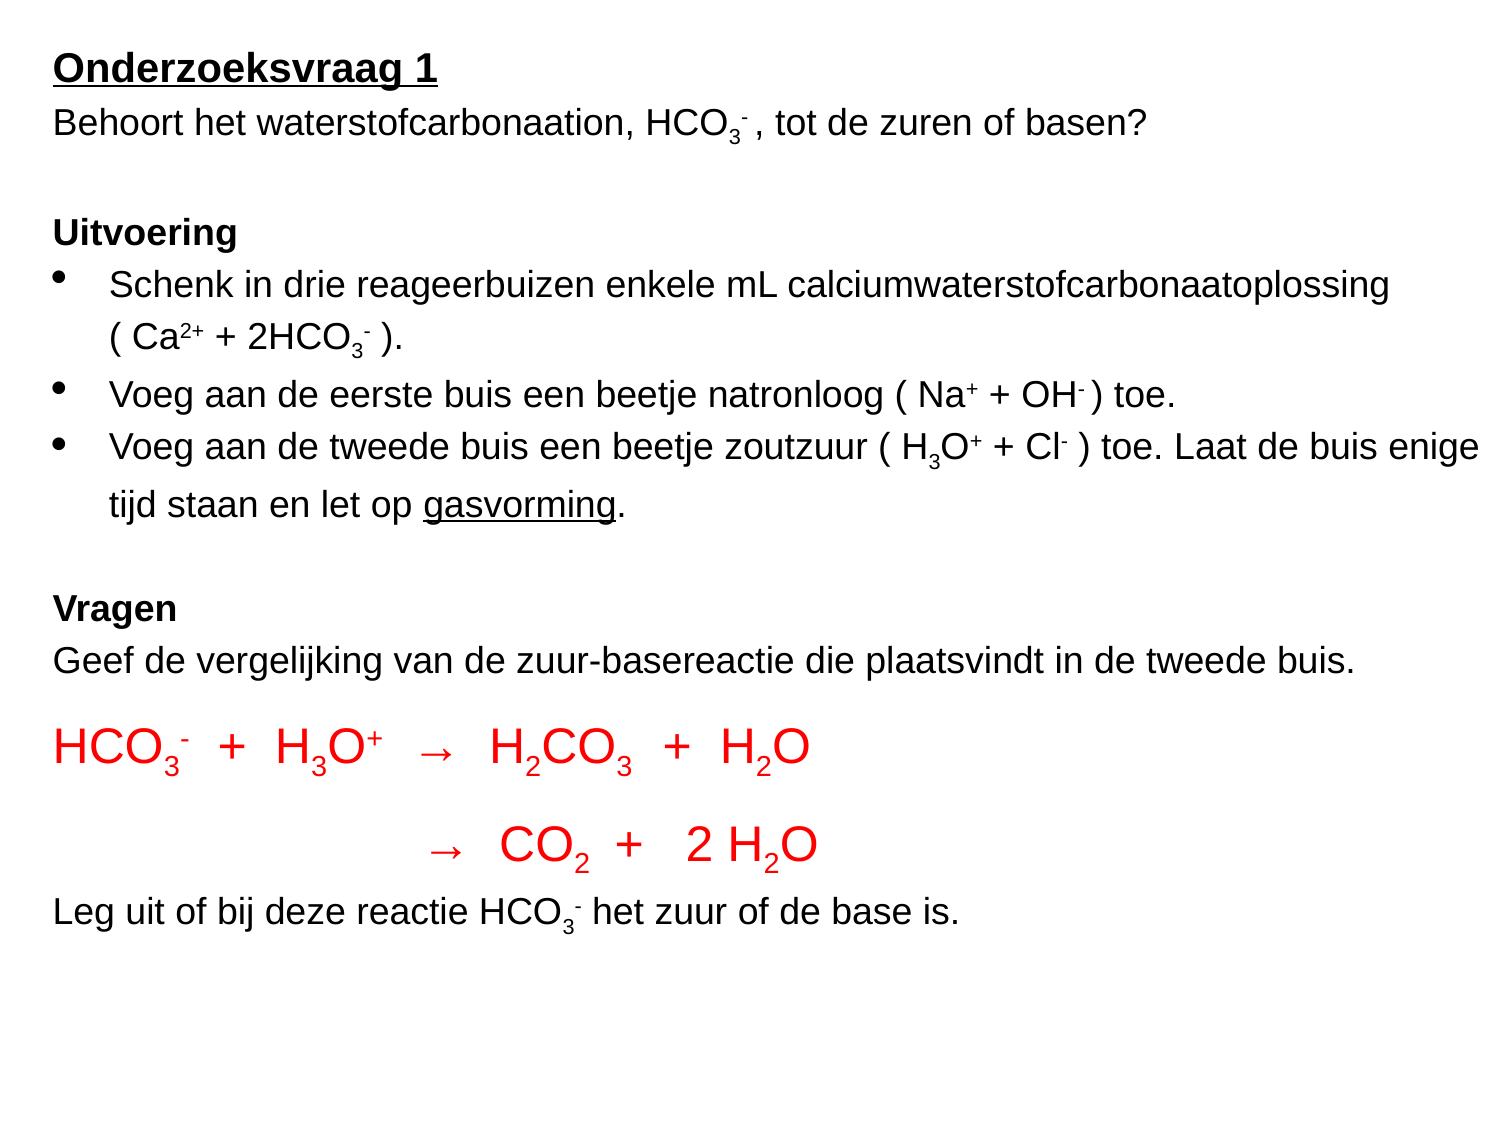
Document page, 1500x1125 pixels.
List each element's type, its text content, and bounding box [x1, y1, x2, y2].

text_box Onderzoeksvraag 1 Behoort het waterstofcarbonaation, HCO3- , tot de zuren of basen? Uitvoering Schenk in drie reageerbuizen enkele mL calciumwaterstofcarbonaatoplossing ( Ca2+ + 2HCO3- ). Voeg aan de eerste buis een beetje natronloog ( Na+ + OH- ) toe. Voeg aan de tweede buis een beetje zoutzuur ( H3O+ + Cl- ) toe. Laat de buis enige tijd staan en let op gasvorming. Vragen Geef de vergelijking van de zuur-basereactie die plaatsvindt in de tweede buis. HCO3- + H3O+ → H2CO3 + H2O → CO2 + 2 H2O Leg uit of bij deze reactie HCO3- het zuur of de base is. [37, 25, 1500, 1090]
